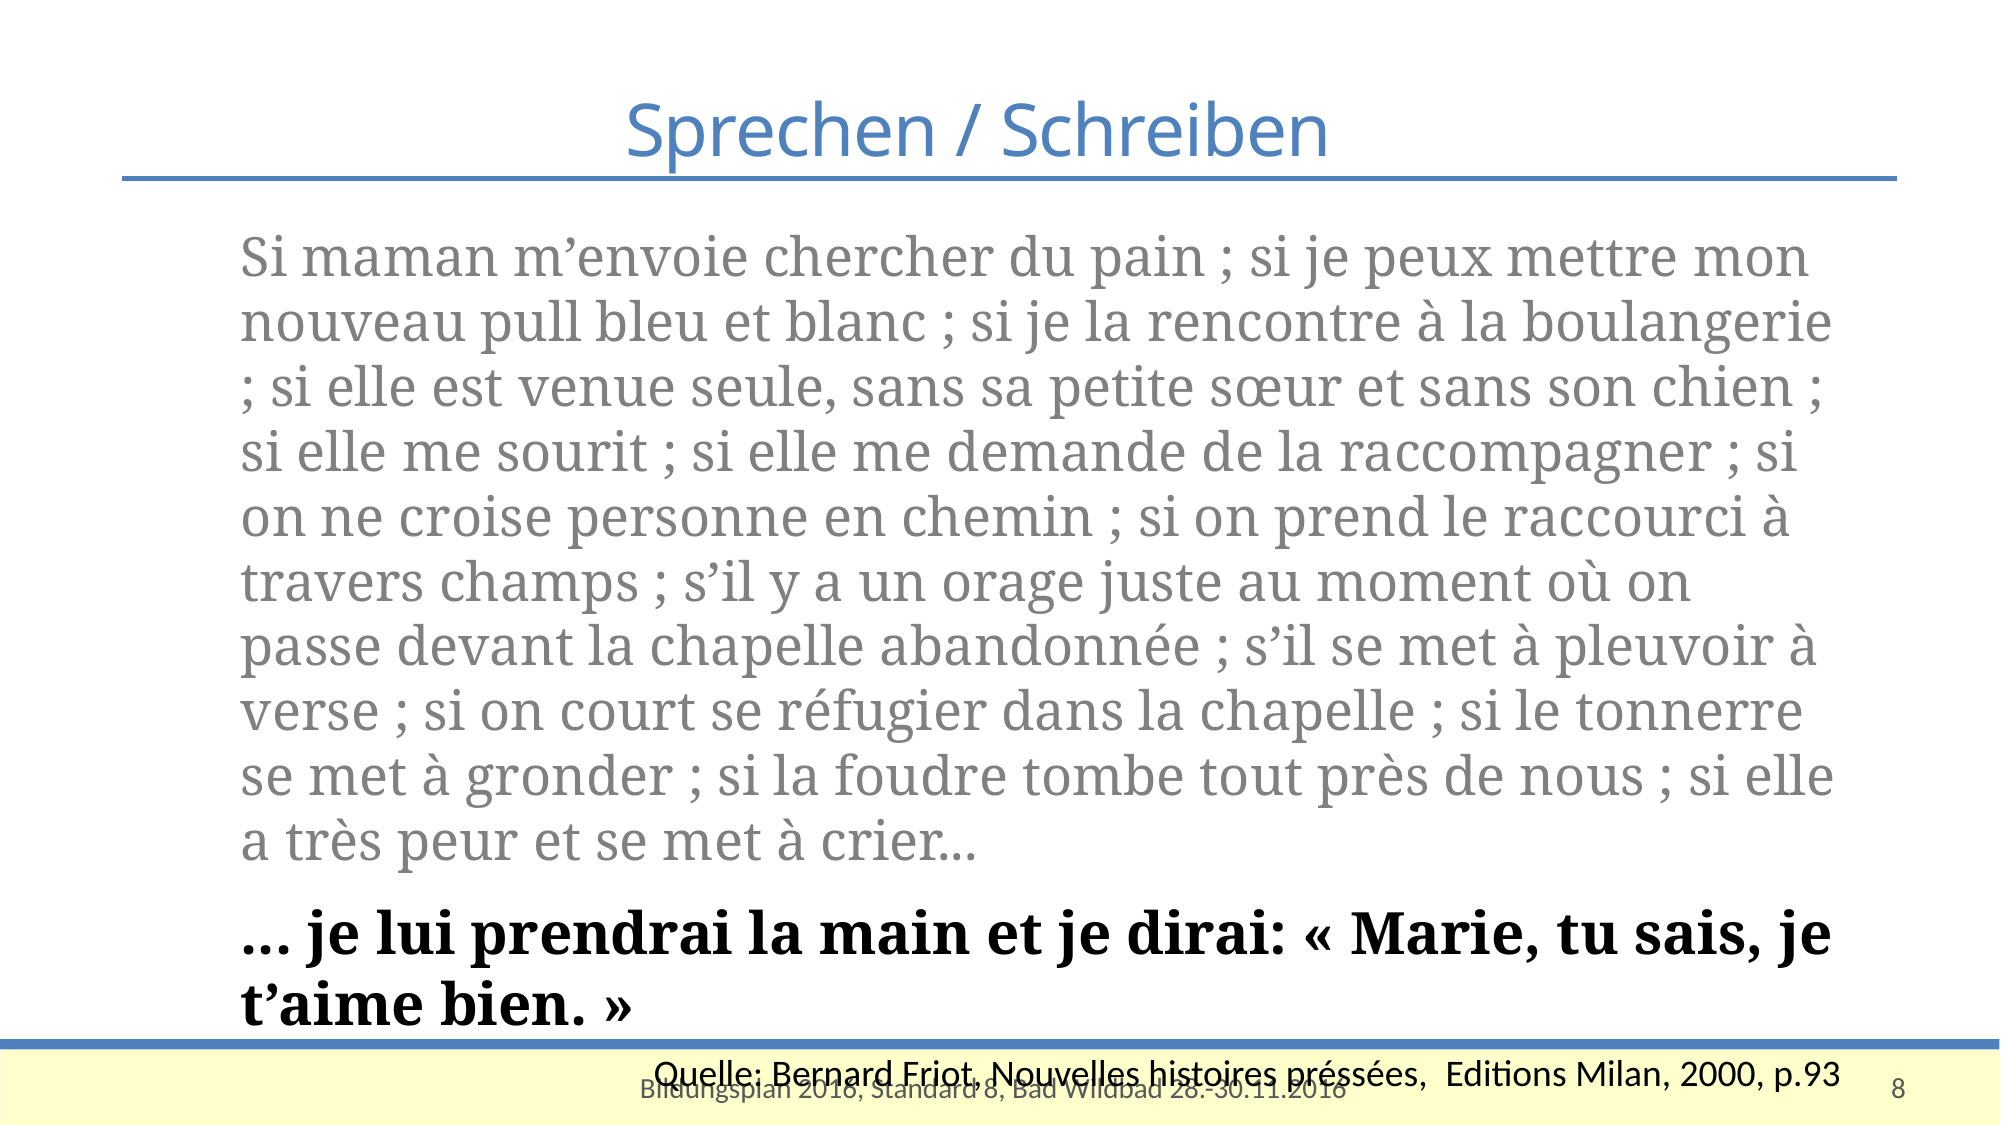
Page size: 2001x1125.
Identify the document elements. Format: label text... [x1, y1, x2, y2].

title Sprechen / Schreiben [610, 52, 1415, 176]
text_box Si maman m’envoie chercher du pain ; si je peux mettre mon nouveau pull bleu et blanc ; si je la rencontre à la boulangerie ; si elle est venue seule, sans sa petite sœur et sans son chien ; si elle me sourit ; si elle me demande de la raccompagner ; si on ne croise personne en chemin ; si on prend le raccourci à travers champs ; s’il y a un orage juste au moment où on passe devant la chapelle abandonnée ; s’il se met à pleuvoir à verse ; si on court se réfugier dans la chapelle ; si le tonnerre se met à gronder ; si la foudre tombe tout près de nous ; si elle a très peur et se met à crier... ... je lui prendrai la main et je dirai: « Marie, tu sais, je t’aime bien. » Quelle: Bernard Friot, Nouvelles histoires préssées, Editions Milan, 2000, p.93 [226, 214, 1856, 1125]
